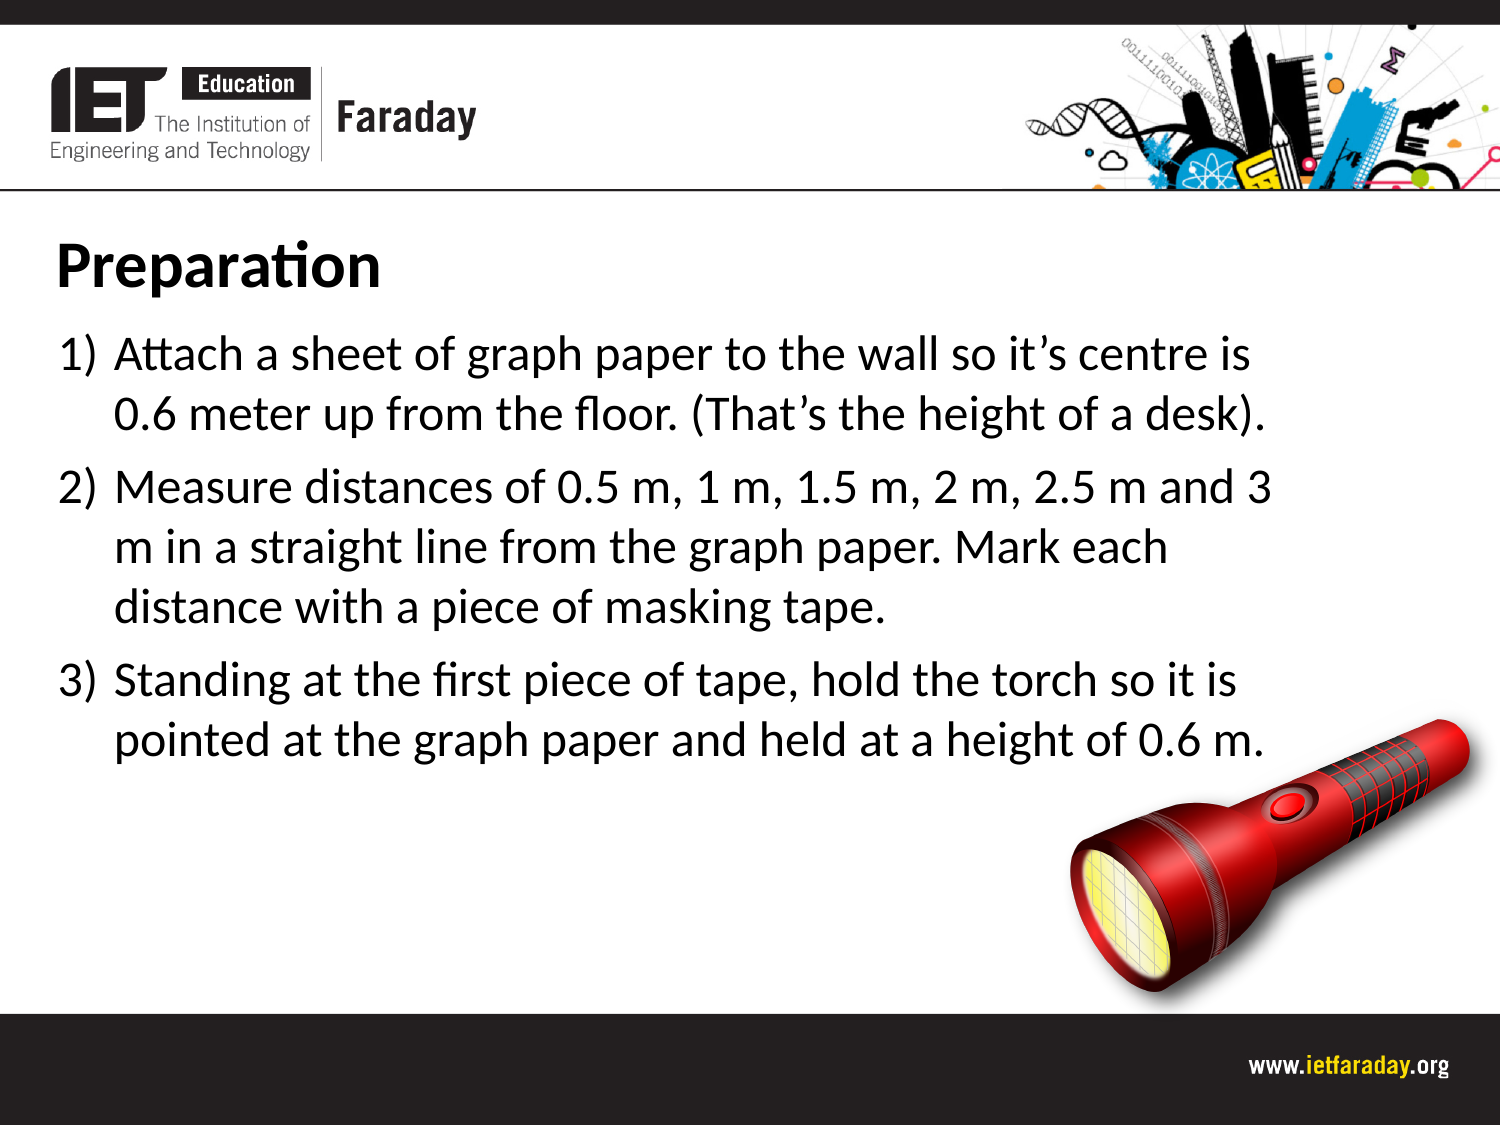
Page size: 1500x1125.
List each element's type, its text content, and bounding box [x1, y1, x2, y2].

picture [0, 0, 1500, 1125]
text_box Attach a sheet of graph paper to the wall so it’s centre is 0.6 meter up from the floor. (That’s the height of a desk). Measure distances of 0.5 m, 1 m, 1.5 m, 2 m, 2.5 m and 3 m in a straight line from the graph paper. Mark each distance with a piece of masking tape. Standing at the first piece of tape, hold the torch so it is pointed at the graph paper and held at a height of 0.6 m. [42, 313, 1294, 774]
text_box Preparation [41, 212, 1105, 308]
